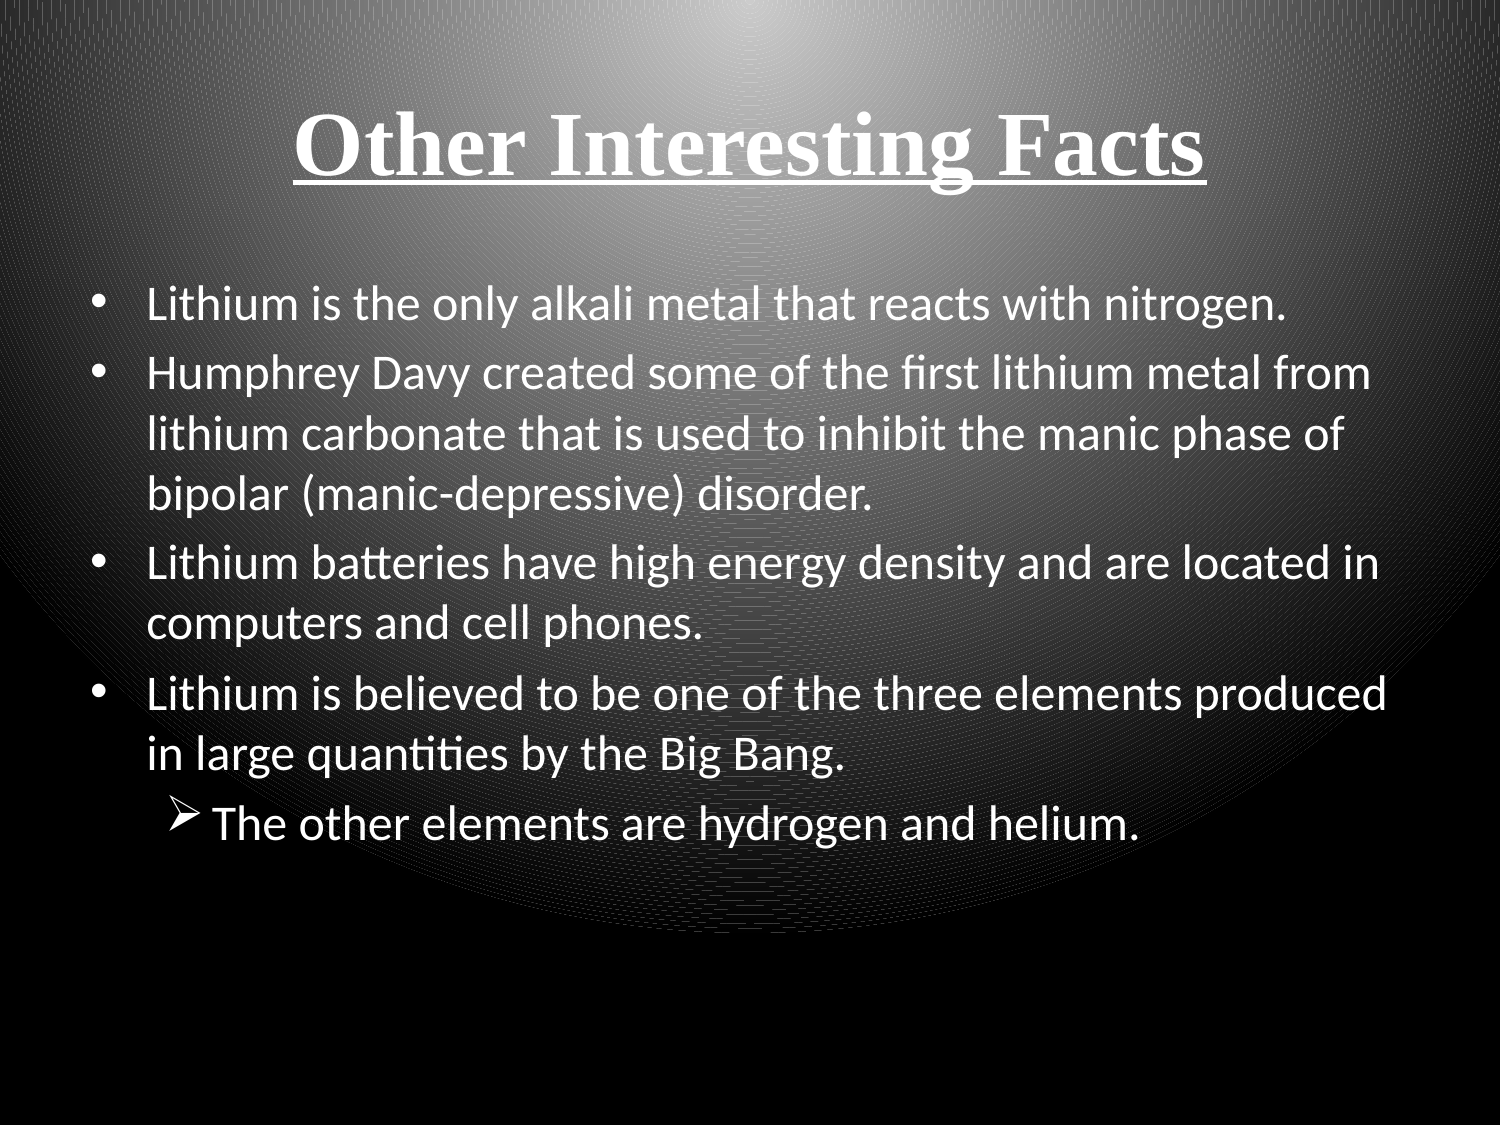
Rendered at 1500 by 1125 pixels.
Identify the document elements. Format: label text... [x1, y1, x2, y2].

title Other Interesting Facts [75, 45, 1425, 233]
list Lithium is the only alkali metal that reacts with nitrogen. Humphrey Davy created some of the first lithium metal from lithium carbonate that is used to inhibit the manic phase of bipolar (manic-depressive) disorder. Lithium batteries have high energy density and are located in computers and cell phones. Lithium is believed to be one of the three elements produced in large quantities by the Big Bang. The other elements are hydrogen and helium. [75, 262, 1425, 1005]
